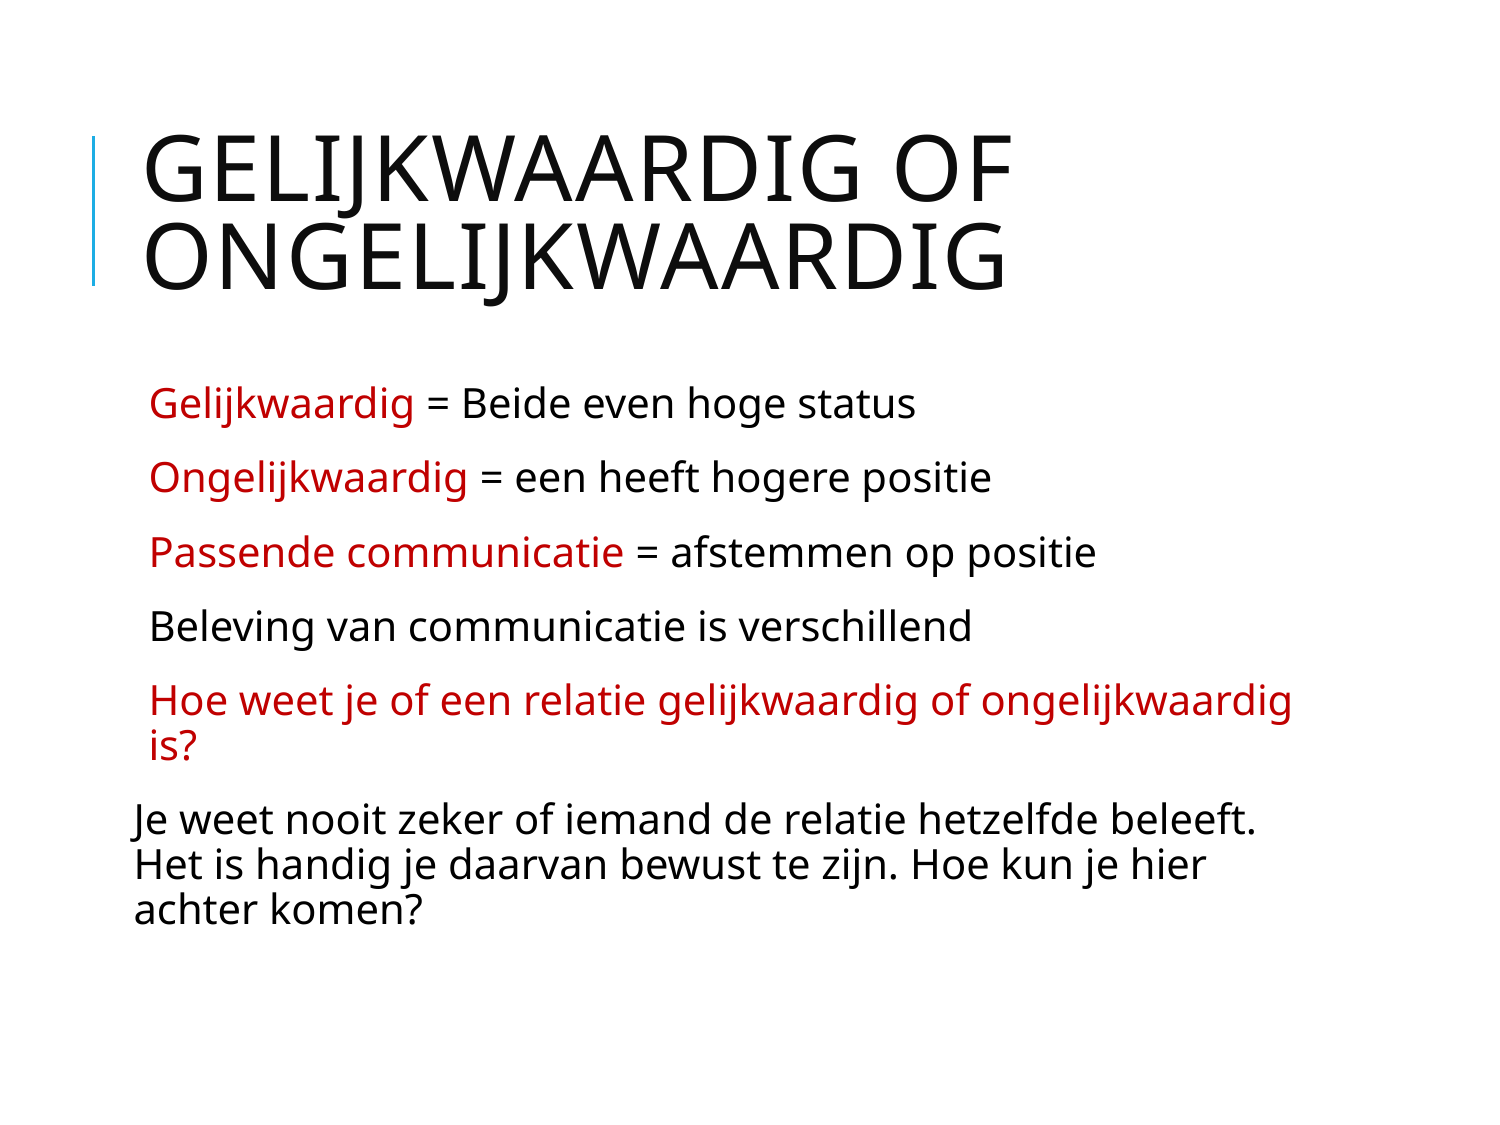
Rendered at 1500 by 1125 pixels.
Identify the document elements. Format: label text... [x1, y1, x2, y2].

title Gelijkwaardig of ongelijkwaardig [126, 96, 1322, 342]
list Gelijkwaardig = Beide even hoge status Ongelijkwaardig = een heeft hogere positie Passende communicatie = afstemmen op positie Beleving van communicatie is verschillend Hoe weet je of een relatie gelijkwaardig of ongelijkwaardig is? Je weet nooit zeker of iemand de relatie hetzelfde beleeft. Het is handig je daarvan bewust te zijn. Hoe kun je hier achter komen? [126, 375, 1322, 1035]
